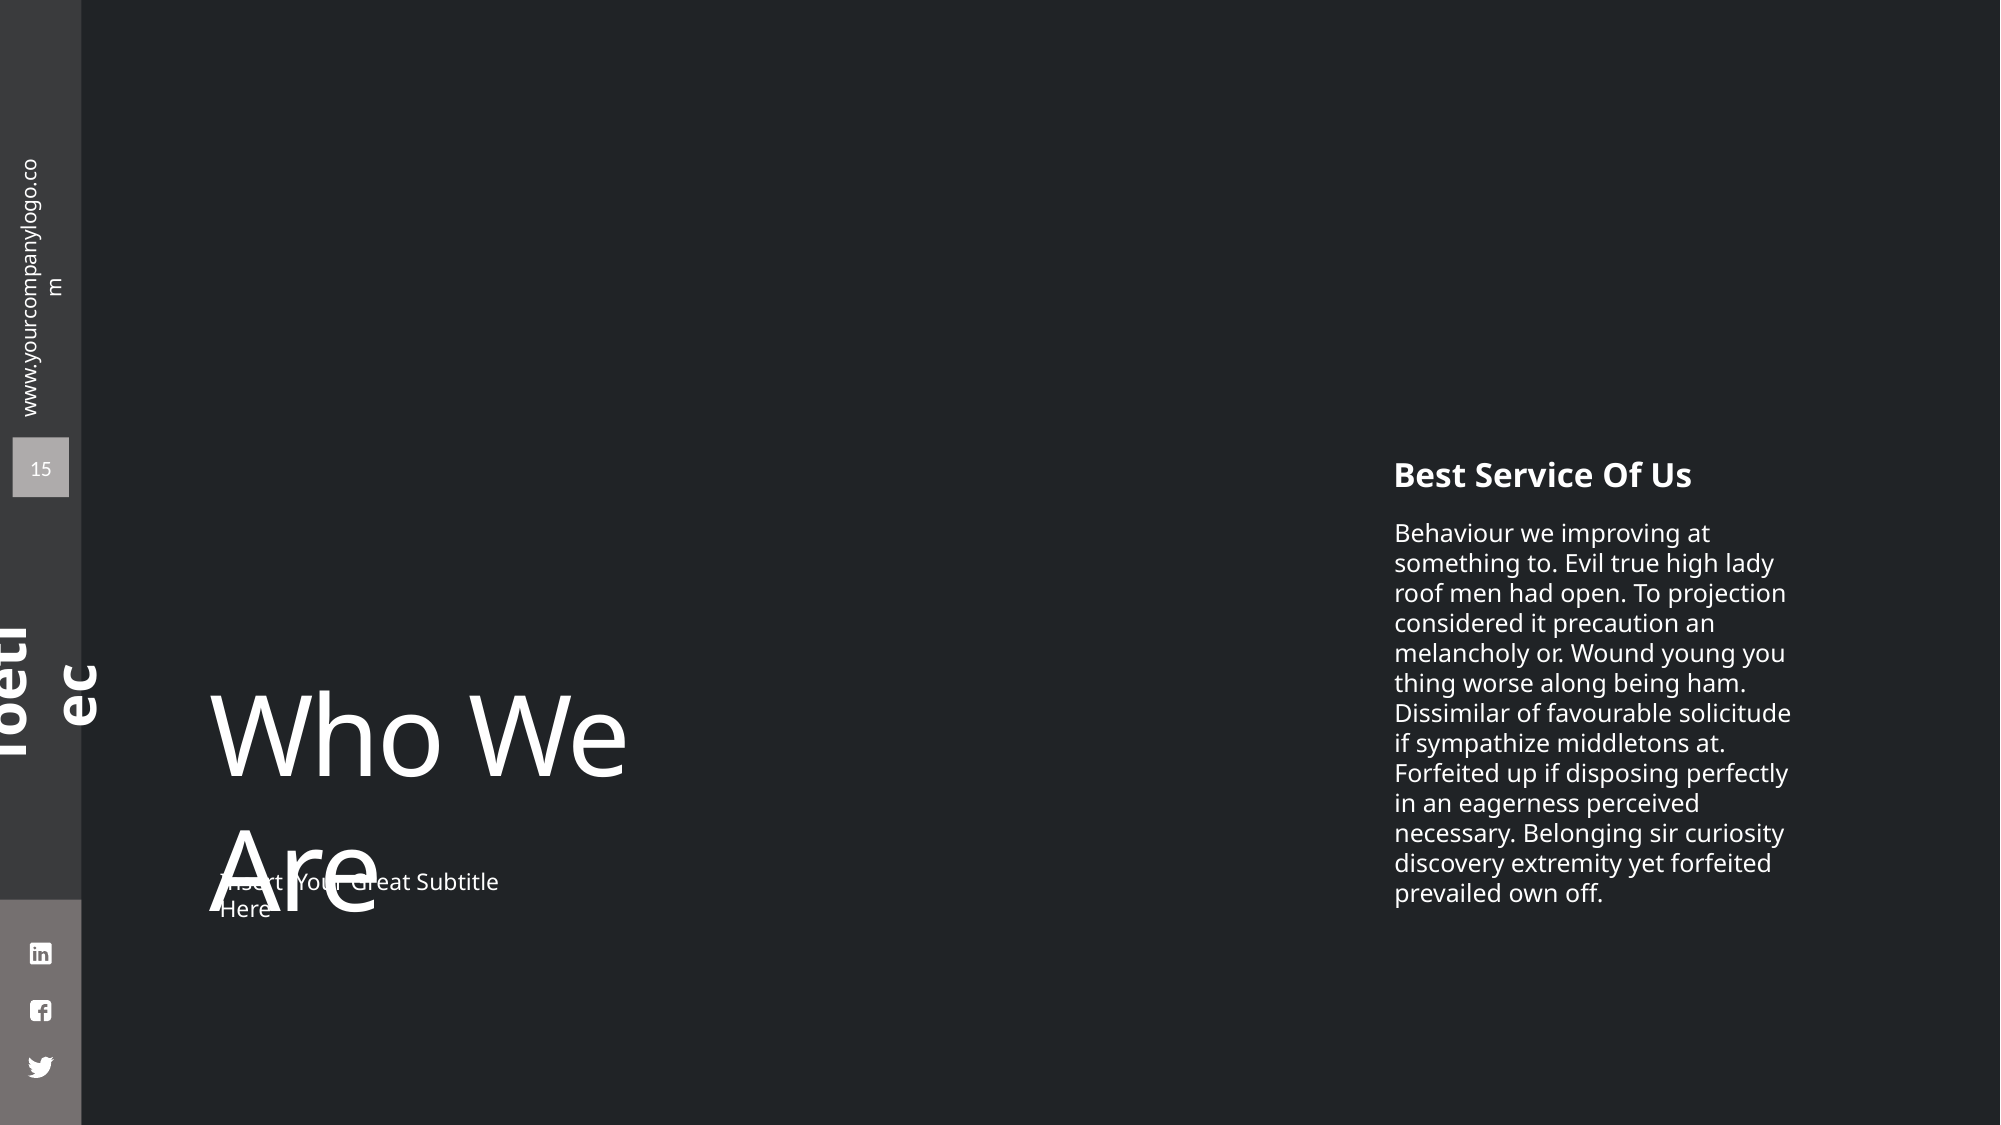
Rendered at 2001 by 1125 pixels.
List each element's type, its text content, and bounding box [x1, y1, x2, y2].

text_box Who We Are [194, 790, 723, 859]
text_box Best Service Of Us [1378, 437, 1760, 512]
picture [158, 114, 1328, 790]
slide_number 15 [12, 437, 69, 498]
text_box Behaviour we improving at something to. Evil true high lady roof men had open. To projection considered it precaution an melancholy or. Wound young you thing worse along being ham. Dissimilar of favourable solicitude if sympathize middletons at. Forfeited up if disposing perfectly in an eagerness perceived necessary. Belonging sir curiosity discovery extremity yet forfeited prevailed own off. [1379, 510, 1811, 915]
text_box Insert Your Great Subtitle Here [204, 860, 559, 930]
